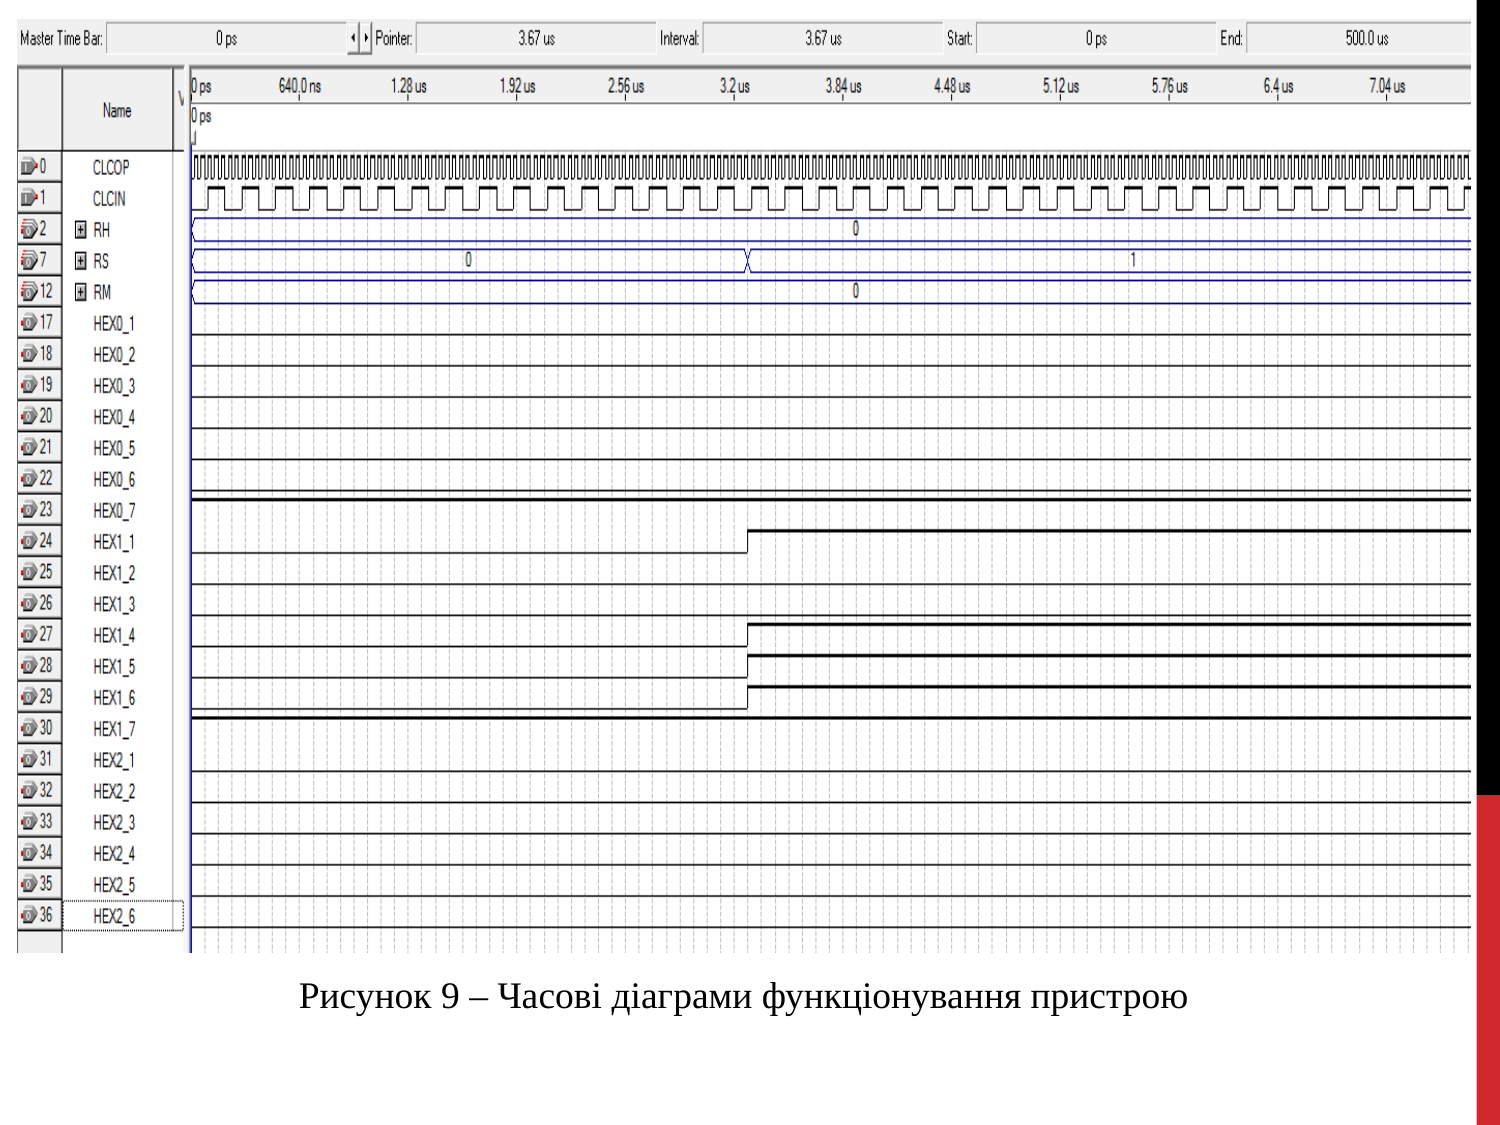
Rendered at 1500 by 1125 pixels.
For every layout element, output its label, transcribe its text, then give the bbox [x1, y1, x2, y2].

text_box Рисунок 9 – Часові діаграми функціонування пристрою [17, 964, 1471, 1024]
picture [17, 18, 1472, 953]
